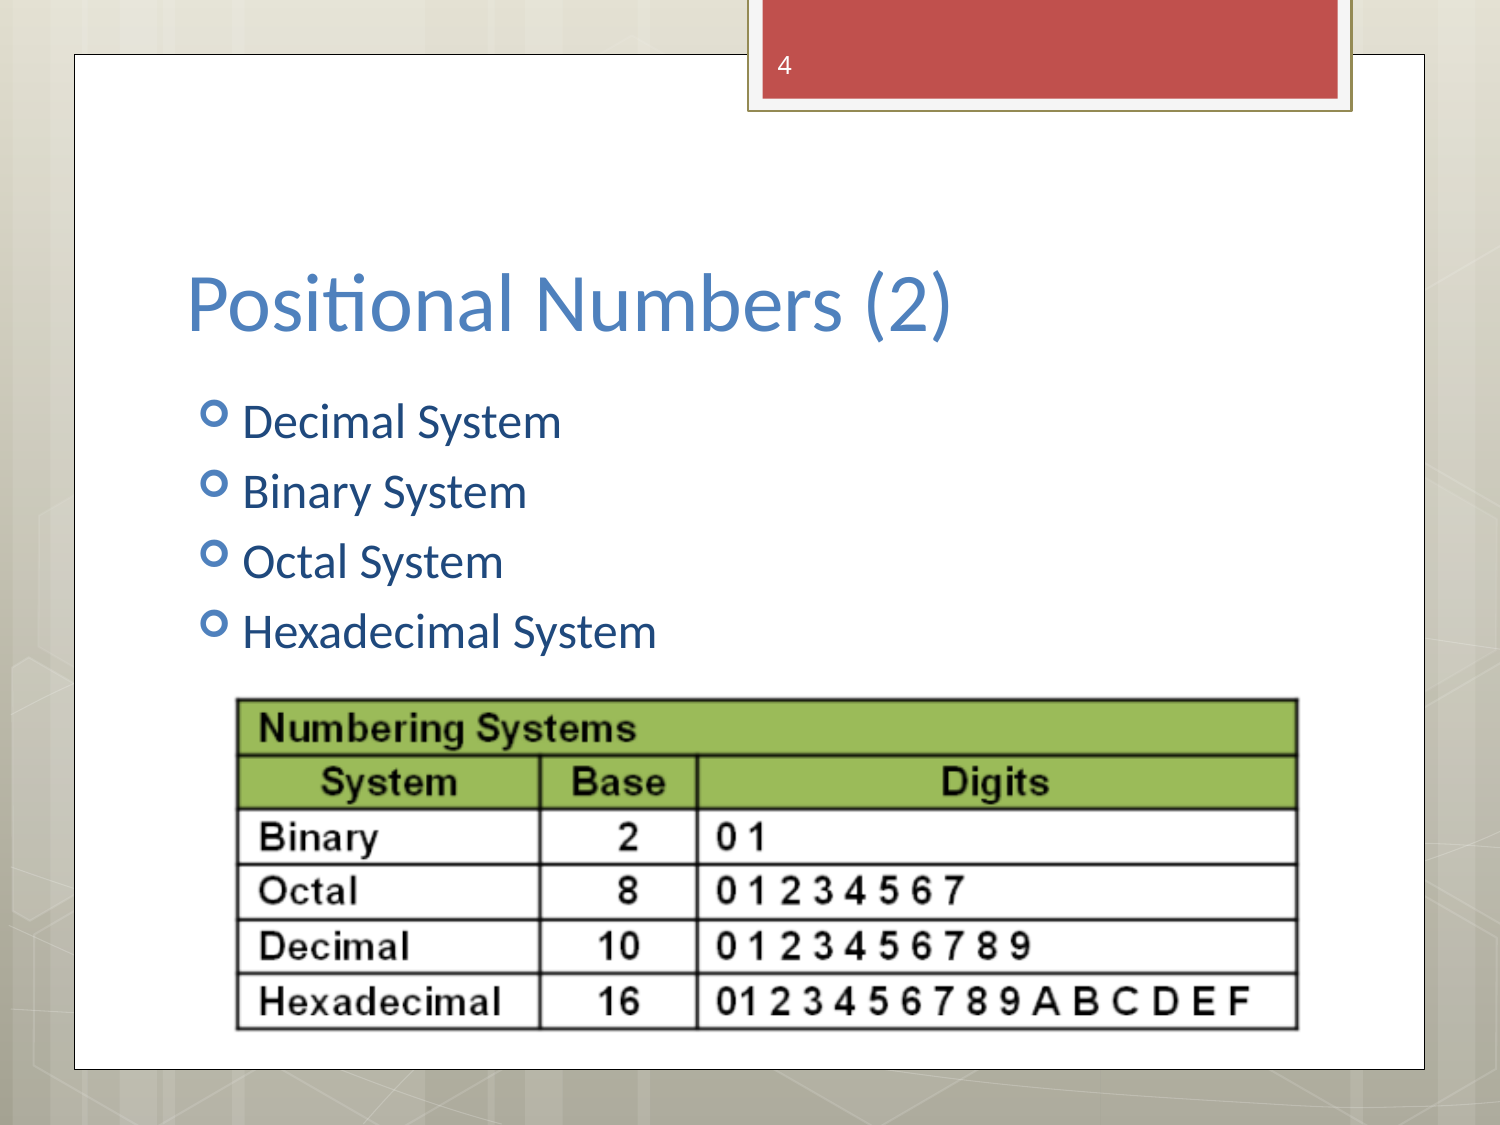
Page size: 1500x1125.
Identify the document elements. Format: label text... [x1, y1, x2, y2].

slide_number 4 [762, 36, 982, 97]
picture [218, 680, 1318, 1048]
title Positional Numbers (2) [171, 168, 1324, 357]
list Decimal System Binary System Octal System Hexadecimal System [171, 381, 1283, 1024]
